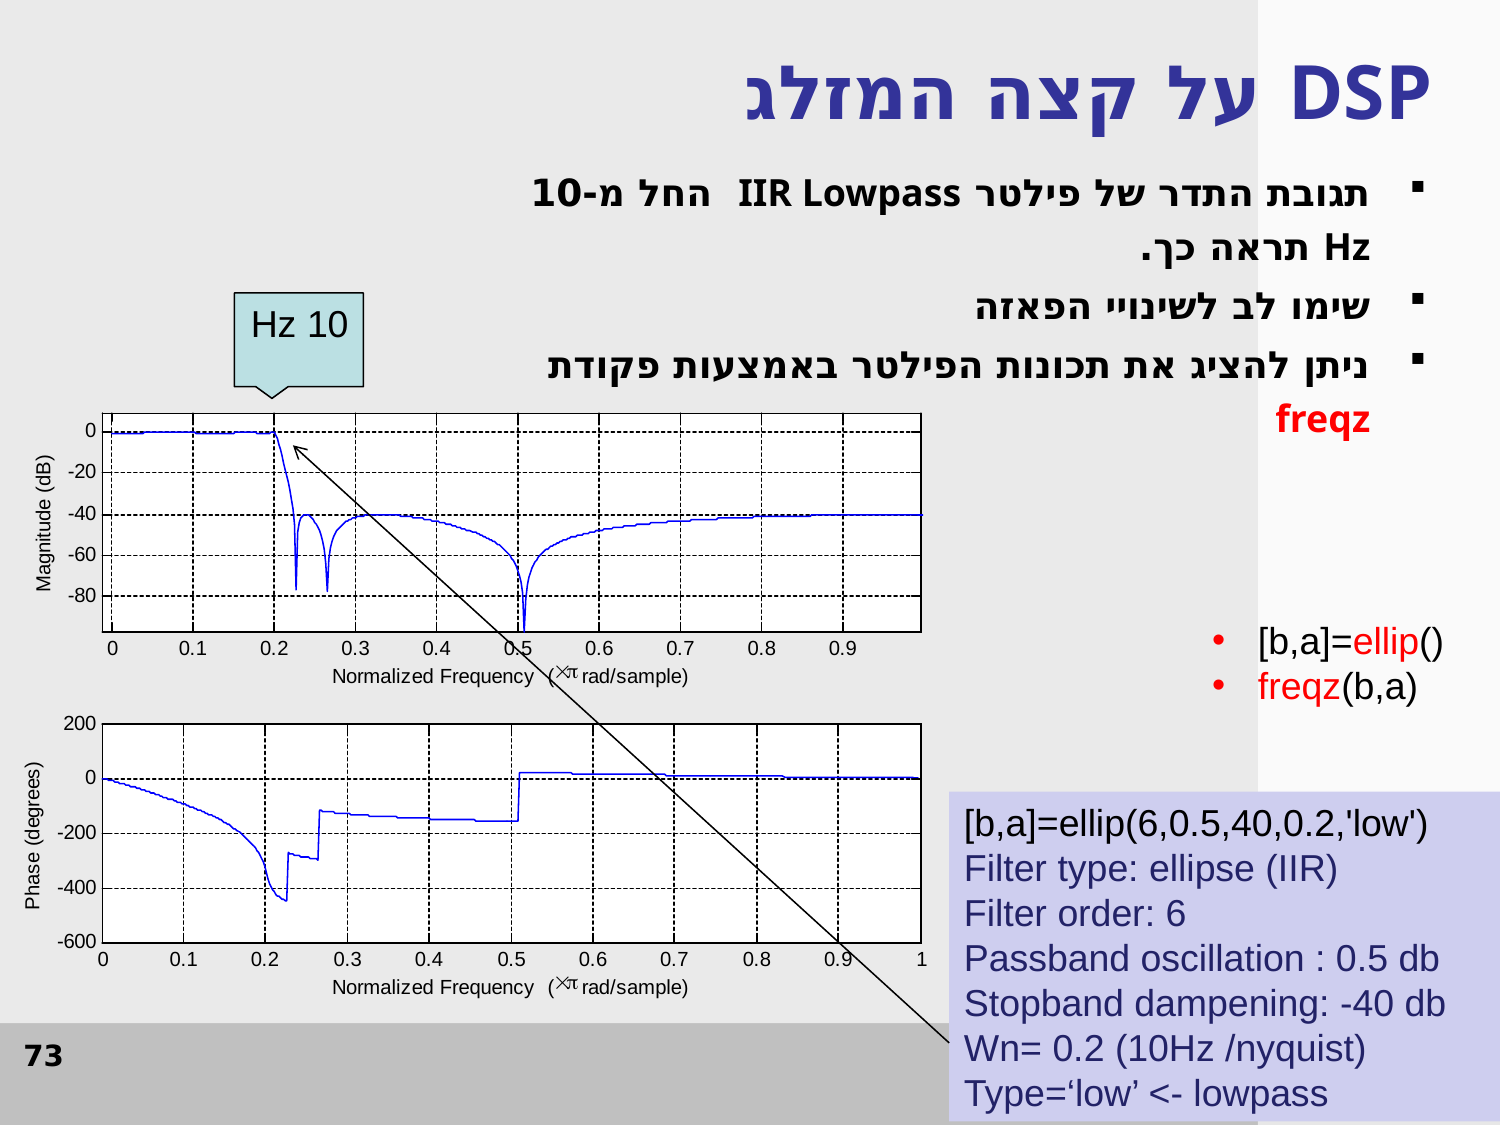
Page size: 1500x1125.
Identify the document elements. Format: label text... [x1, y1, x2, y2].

text_box DSP על קצה המזלג [98, 19, 1447, 160]
slide_number 73 [8, 1029, 359, 1108]
text_box תגובת התדר של פילטר IIR Lowpass החל מ-10 Hz תראה כך. שימו לב לשינויי הפאזה ניתן להציג את תכונות הפילטר באמצעות פקודת freqz [492, 160, 1442, 447]
text_box [b,a]=ellip() freqz(b,a) [1197, 609, 1459, 715]
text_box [292, 445, 950, 1044]
text_box [b,a]=ellip(6,0.5,40,0.2,'low') Filter type: ellipse (IIR) Filter order: 6 Passband oscillation : 0.5 db Stopband dampening: -40 db Wn= 0.2 (10Hz /nyquist) Type=‘low’ <- lowpass [949, 791, 1500, 1122]
picture [0, 363, 1022, 1020]
text_box 10 Hz [234, 292, 364, 361]
